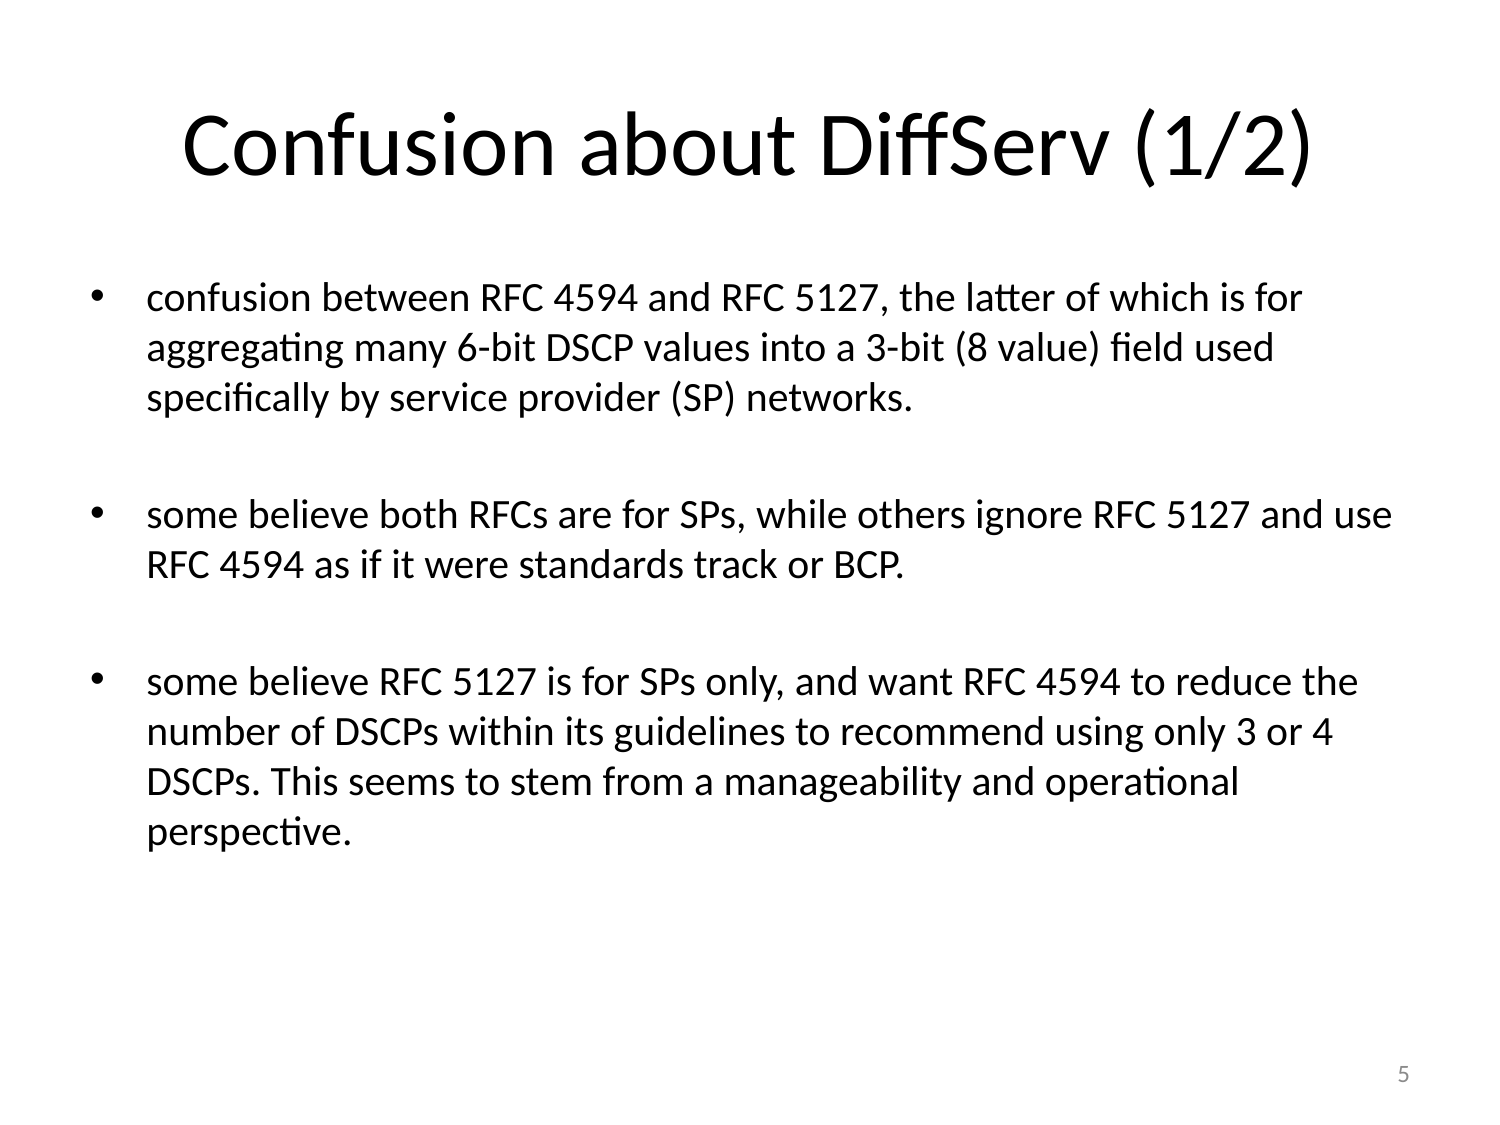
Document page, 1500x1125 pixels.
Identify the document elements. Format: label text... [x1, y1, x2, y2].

slide_number 5 [1074, 1042, 1425, 1103]
title Confusion about DiffServ (1/2) [75, 45, 1425, 233]
list confusion between RFC 4594 and RFC 5127, the latter of which is for aggregating many 6-bit DSCP values into a 3-bit (8 value) field used specifically by service provider (SP) networks. some believe both RFCs are for SPs, while others ignore RFC 5127 and use RFC 4594 as if it were standards track or BCP. some believe RFC 5127 is for SPs only, and want RFC 4594 to reduce the number of DSCPs within its guidelines to recommend using only 3 or 4 DSCPs. This seems to stem from a manageability and operational perspective. [75, 262, 1425, 1005]
